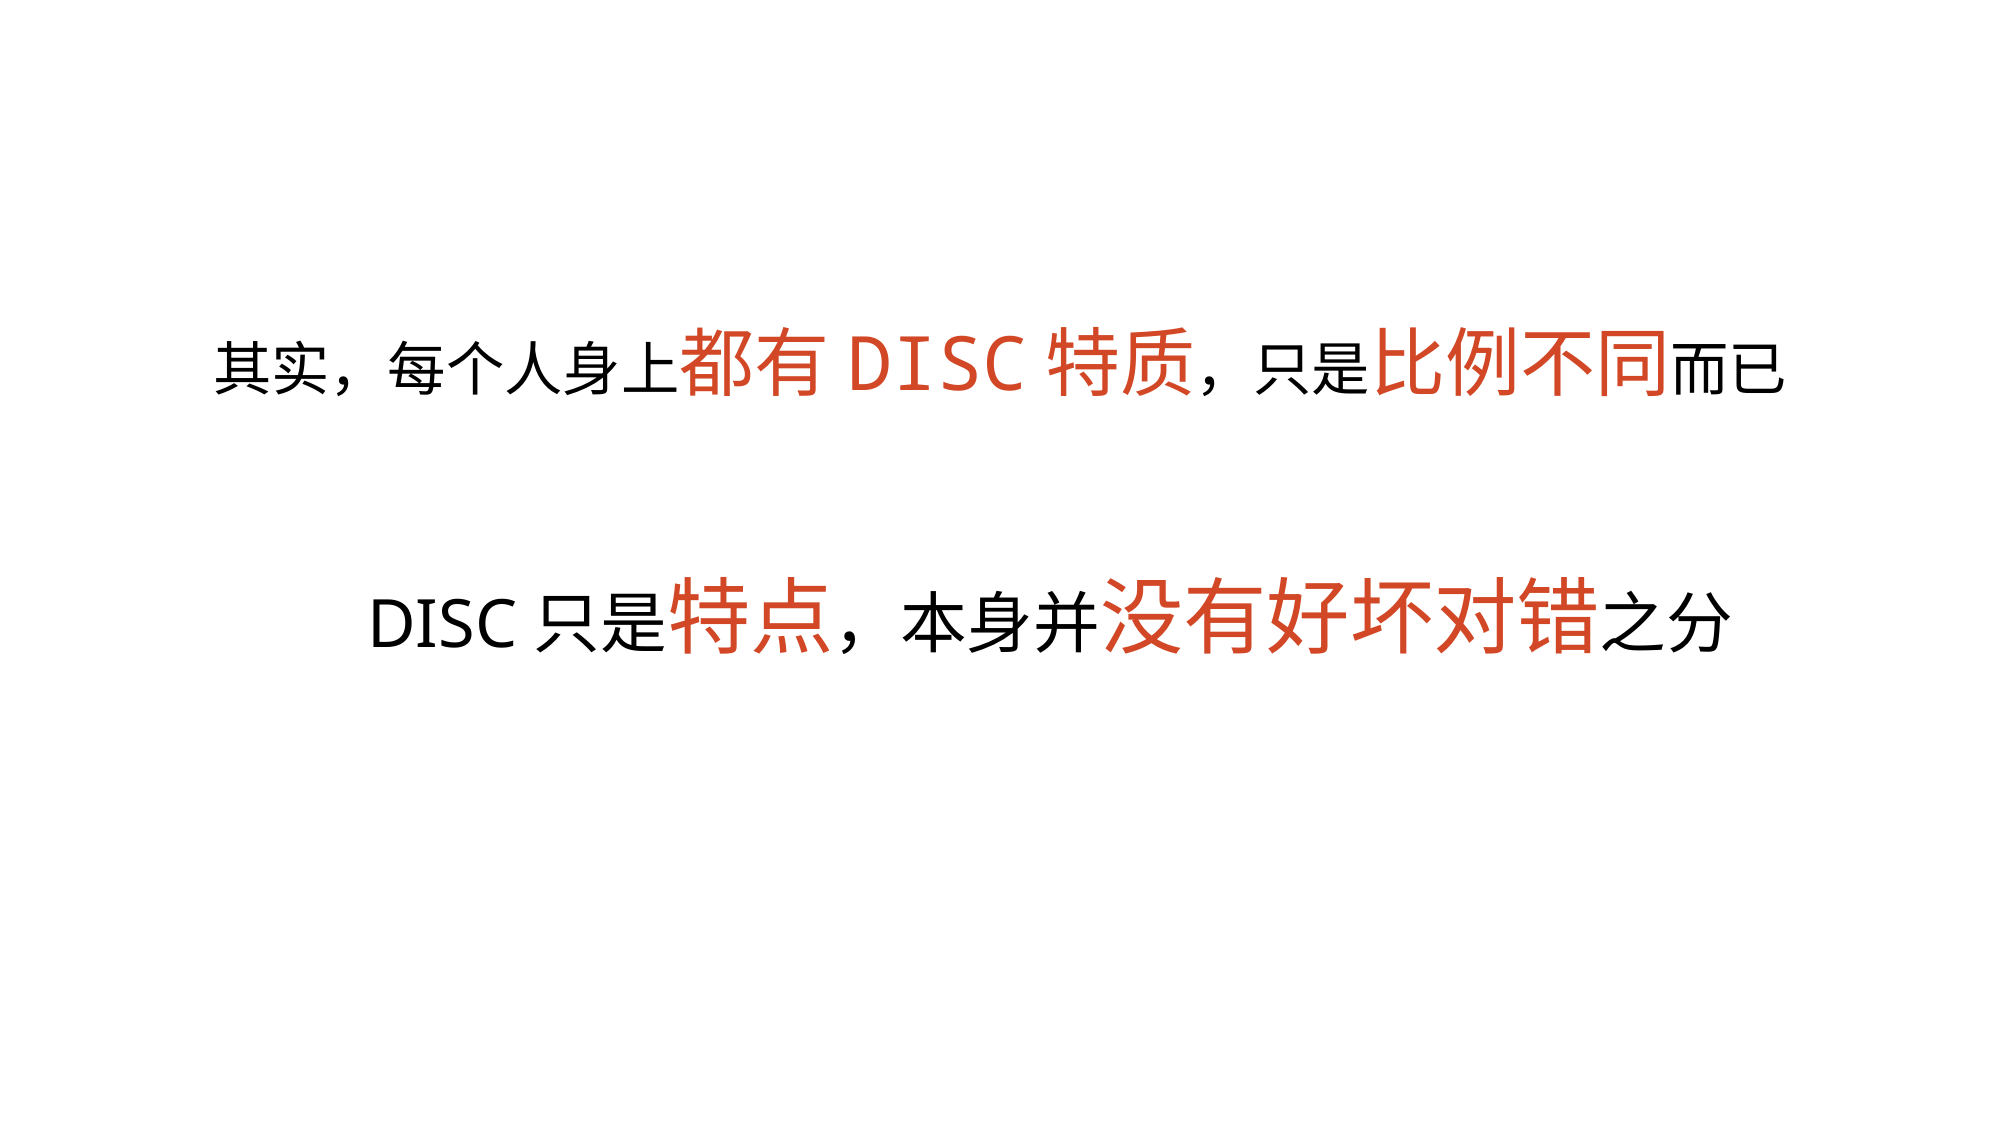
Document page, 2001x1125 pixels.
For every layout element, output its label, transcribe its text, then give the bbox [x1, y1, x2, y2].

text_box 其实，每个人身上都有DISC特质，只是比例不同而已 [198, 307, 1802, 413]
text_box DISC只是特点，本身并没有好坏对错之分 [352, 556, 1749, 672]
